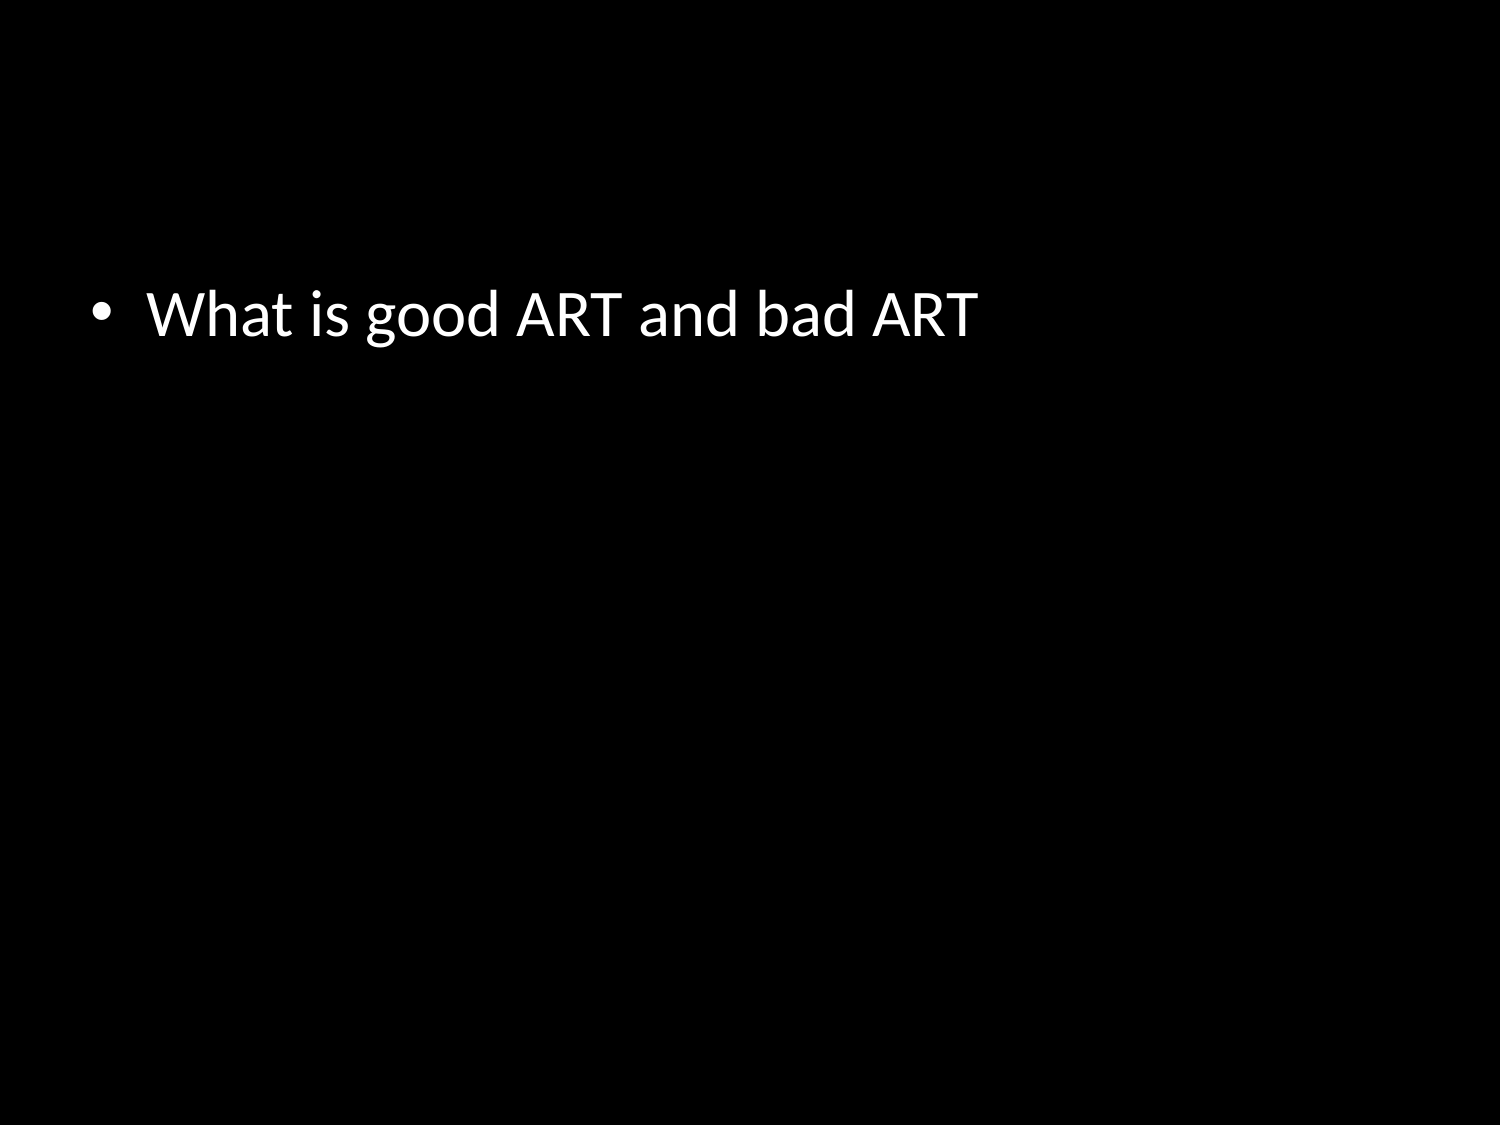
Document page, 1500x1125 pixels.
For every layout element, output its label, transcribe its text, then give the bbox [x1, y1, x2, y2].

list What is good ART and bad ART [75, 262, 1425, 1005]
